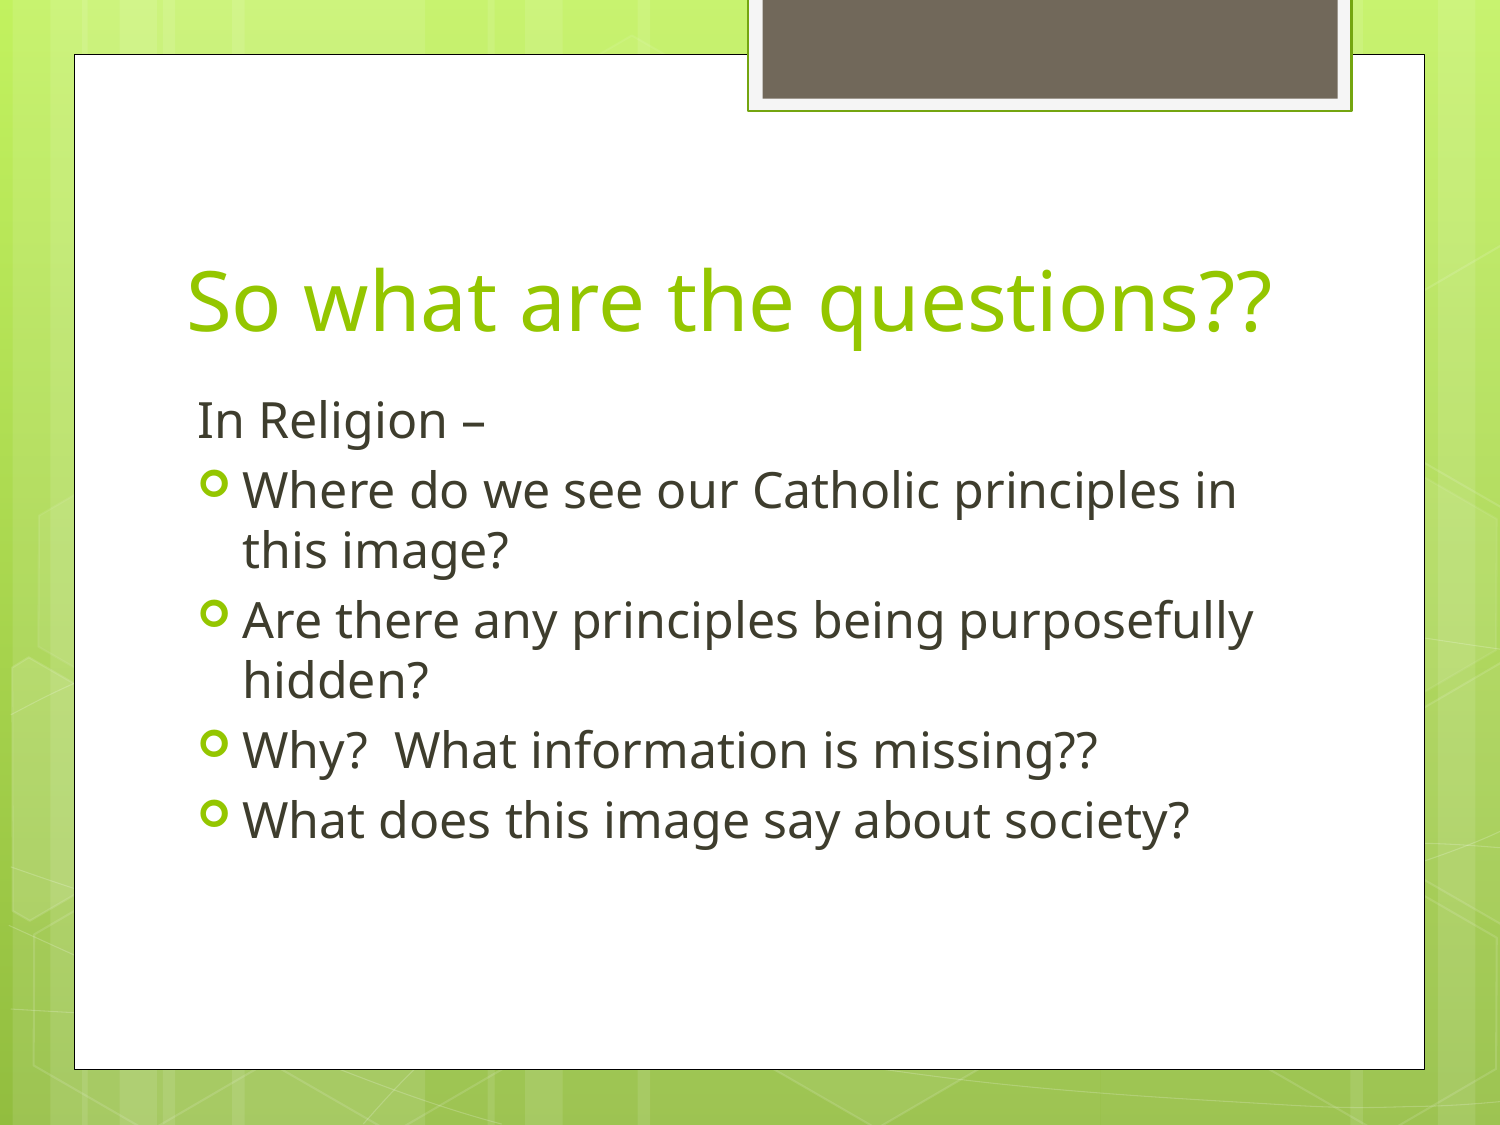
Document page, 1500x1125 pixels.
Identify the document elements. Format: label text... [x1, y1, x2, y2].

list In Religion – Where do we see our Catholic principles in this image? Are there any principles being purposefully hidden? Why? What information is missing?? What does this image say about society? [171, 381, 1283, 957]
title So what are the questions?? [171, 168, 1324, 357]
